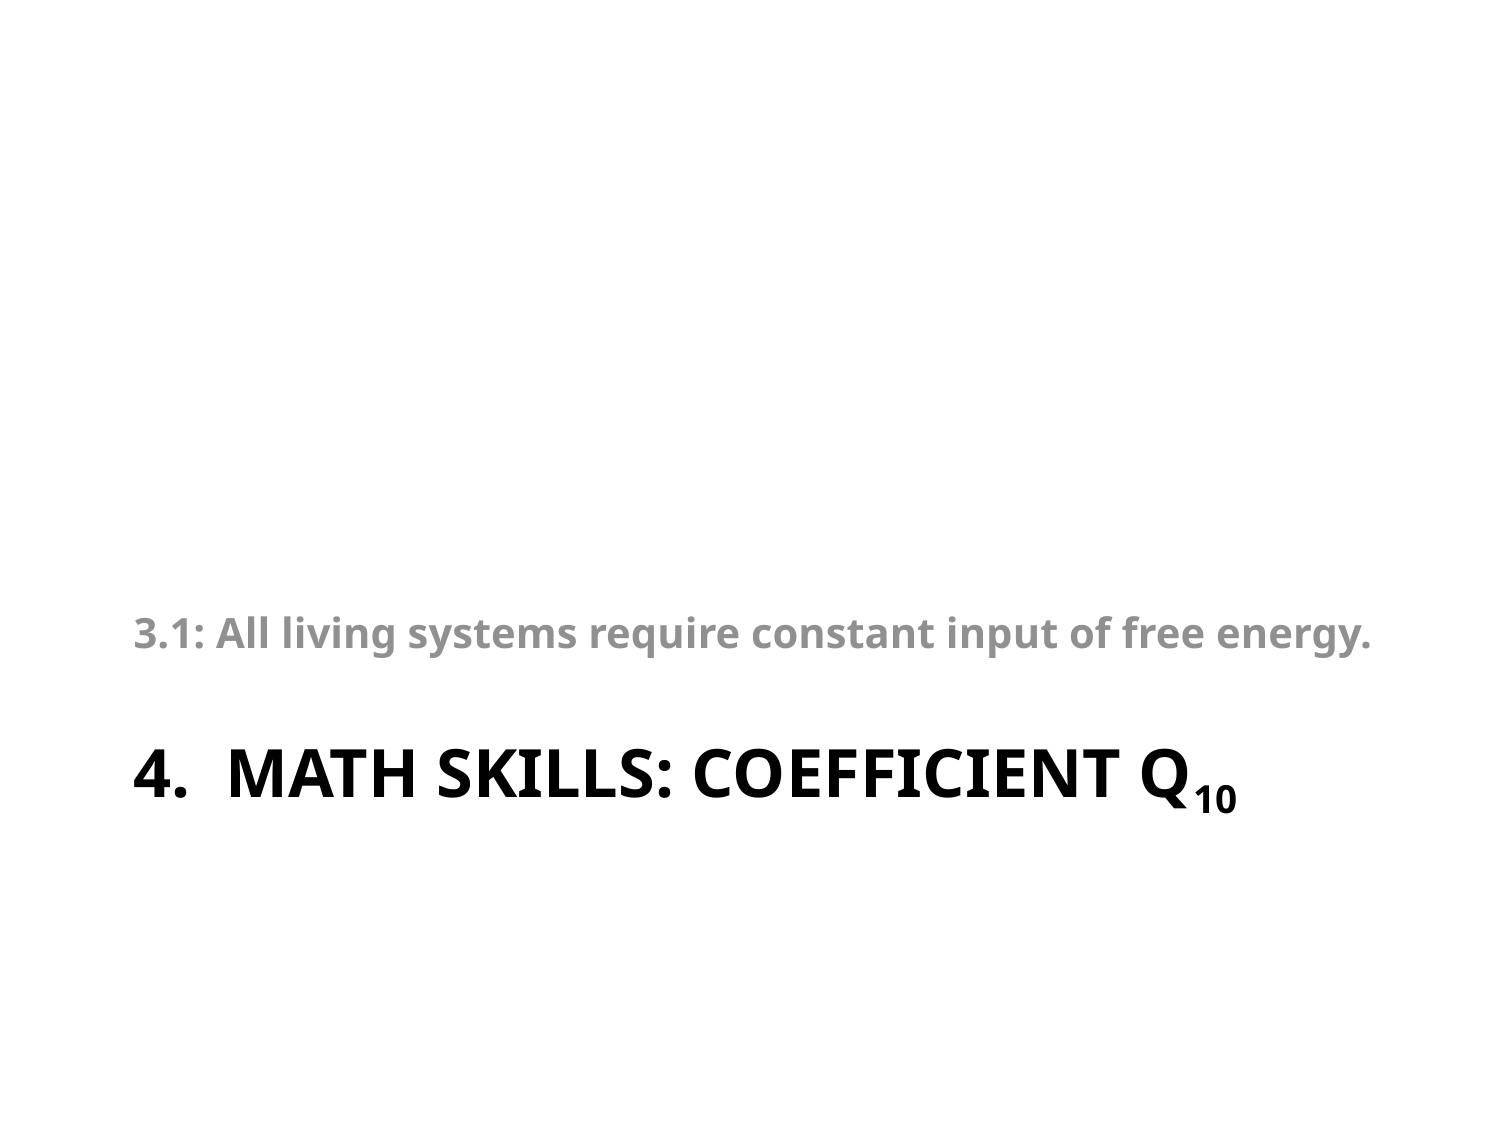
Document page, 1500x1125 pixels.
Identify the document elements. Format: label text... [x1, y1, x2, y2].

list 3.1: All living systems require constant input of free energy. [118, 476, 1394, 723]
title 4. Math Skills: Coefficient q10 [118, 723, 1394, 947]
